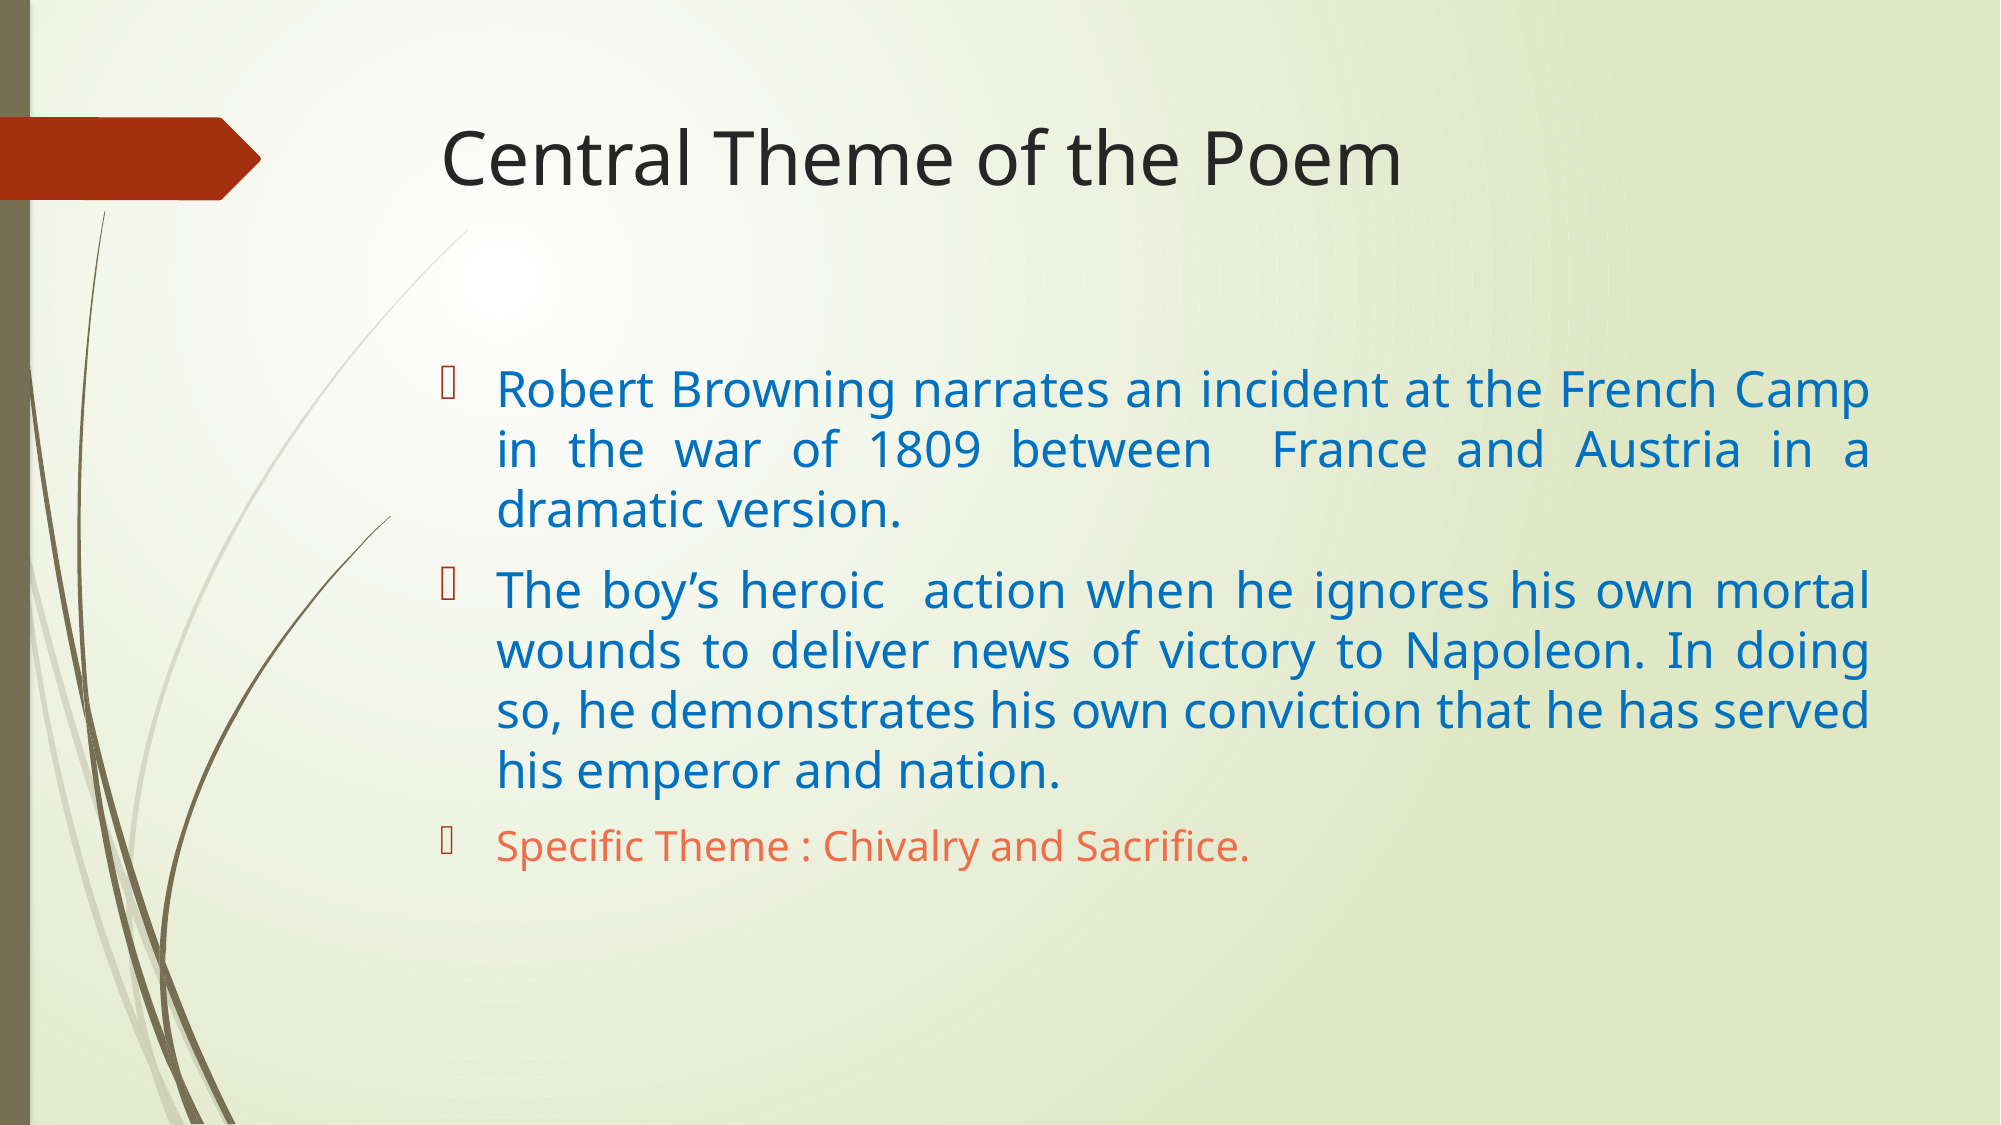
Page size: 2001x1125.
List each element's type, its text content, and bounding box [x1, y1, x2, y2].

title Central Theme of the Poem [425, 102, 1888, 313]
list Robert Browning narrates an incident at the French Camp in the war of 1809 between France and Austria in a dramatic version. The boy’s heroic action when he ignores his own mortal wounds to deliver news of victory to Napoleon. In doing so, he demonstrates his own conviction that he has served his emperor and nation. Specific Theme : Chivalry and Sacrifice. [424, 350, 1888, 970]
